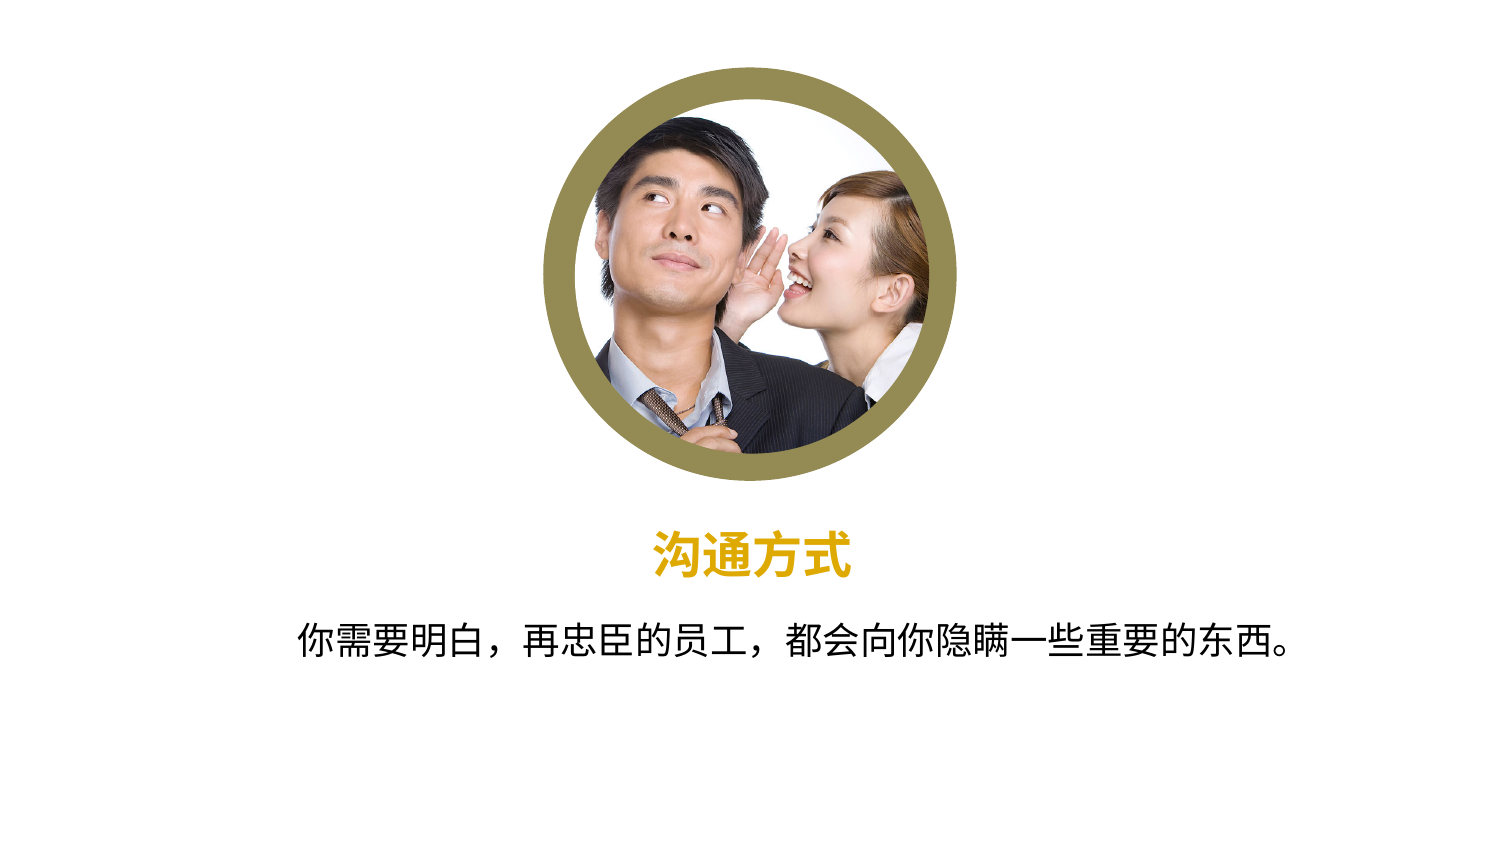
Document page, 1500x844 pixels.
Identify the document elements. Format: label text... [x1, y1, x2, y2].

text_box 你需要明白，再忠臣的员工，都会向你隐瞒一些重要的东西。 [282, 609, 1325, 669]
text_box [934, 175, 959, 373]
picture [574, 99, 930, 454]
text_box 沟通方式 [637, 516, 867, 592]
text_box [639, 65, 861, 97]
text_box [658, 462, 842, 483]
text_box [541, 169, 569, 379]
